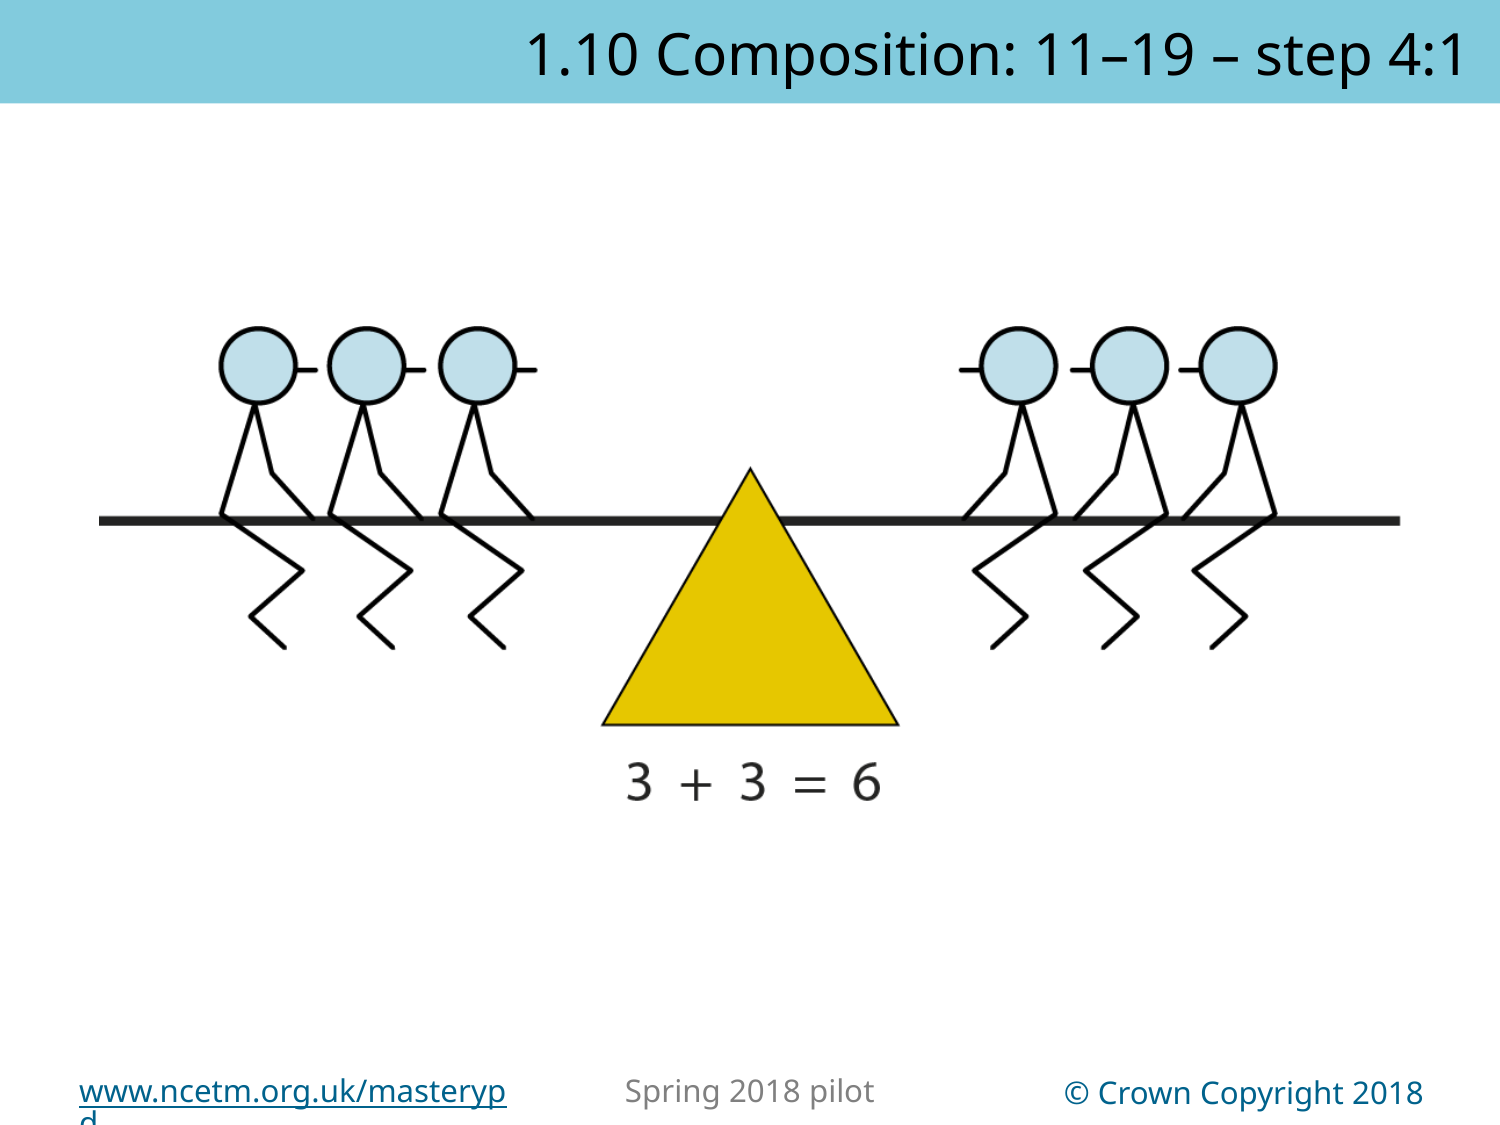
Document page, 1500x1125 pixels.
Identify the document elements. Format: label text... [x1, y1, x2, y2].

picture [98, 325, 1401, 818]
list 1.10 Composition: 11–19 – step 4:1 [0, 0, 1500, 104]
